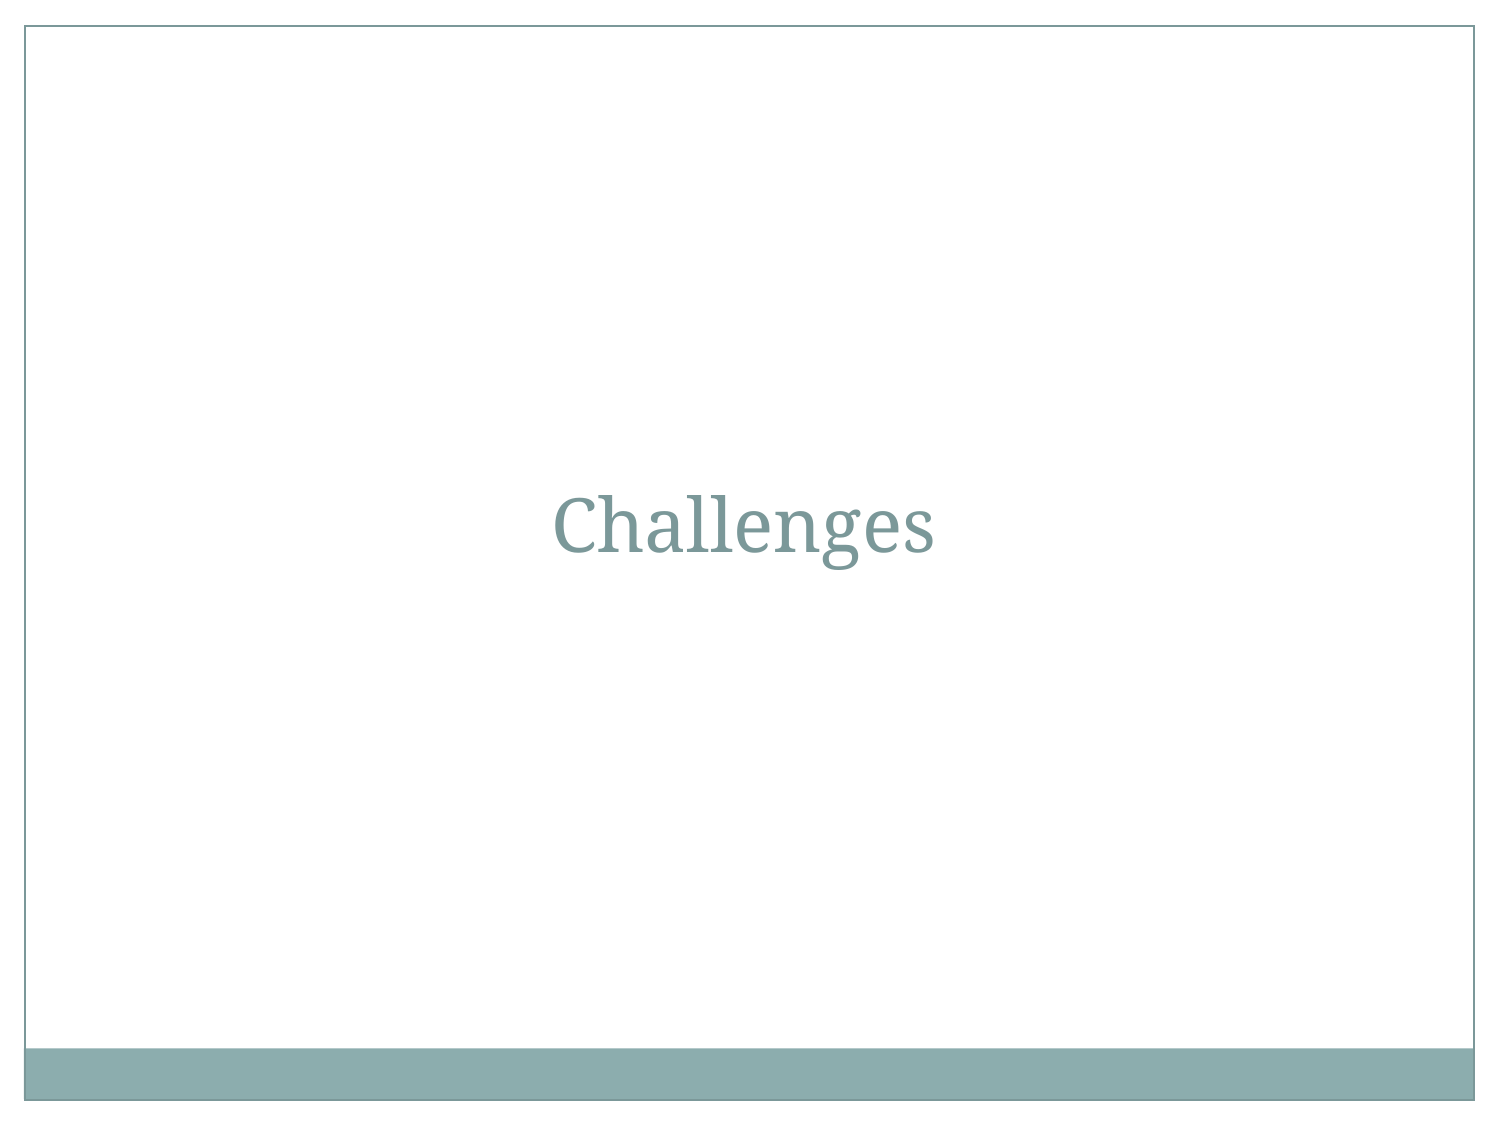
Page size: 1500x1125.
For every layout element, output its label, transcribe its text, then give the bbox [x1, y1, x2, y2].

title Challenges [24, 362, 1463, 576]
